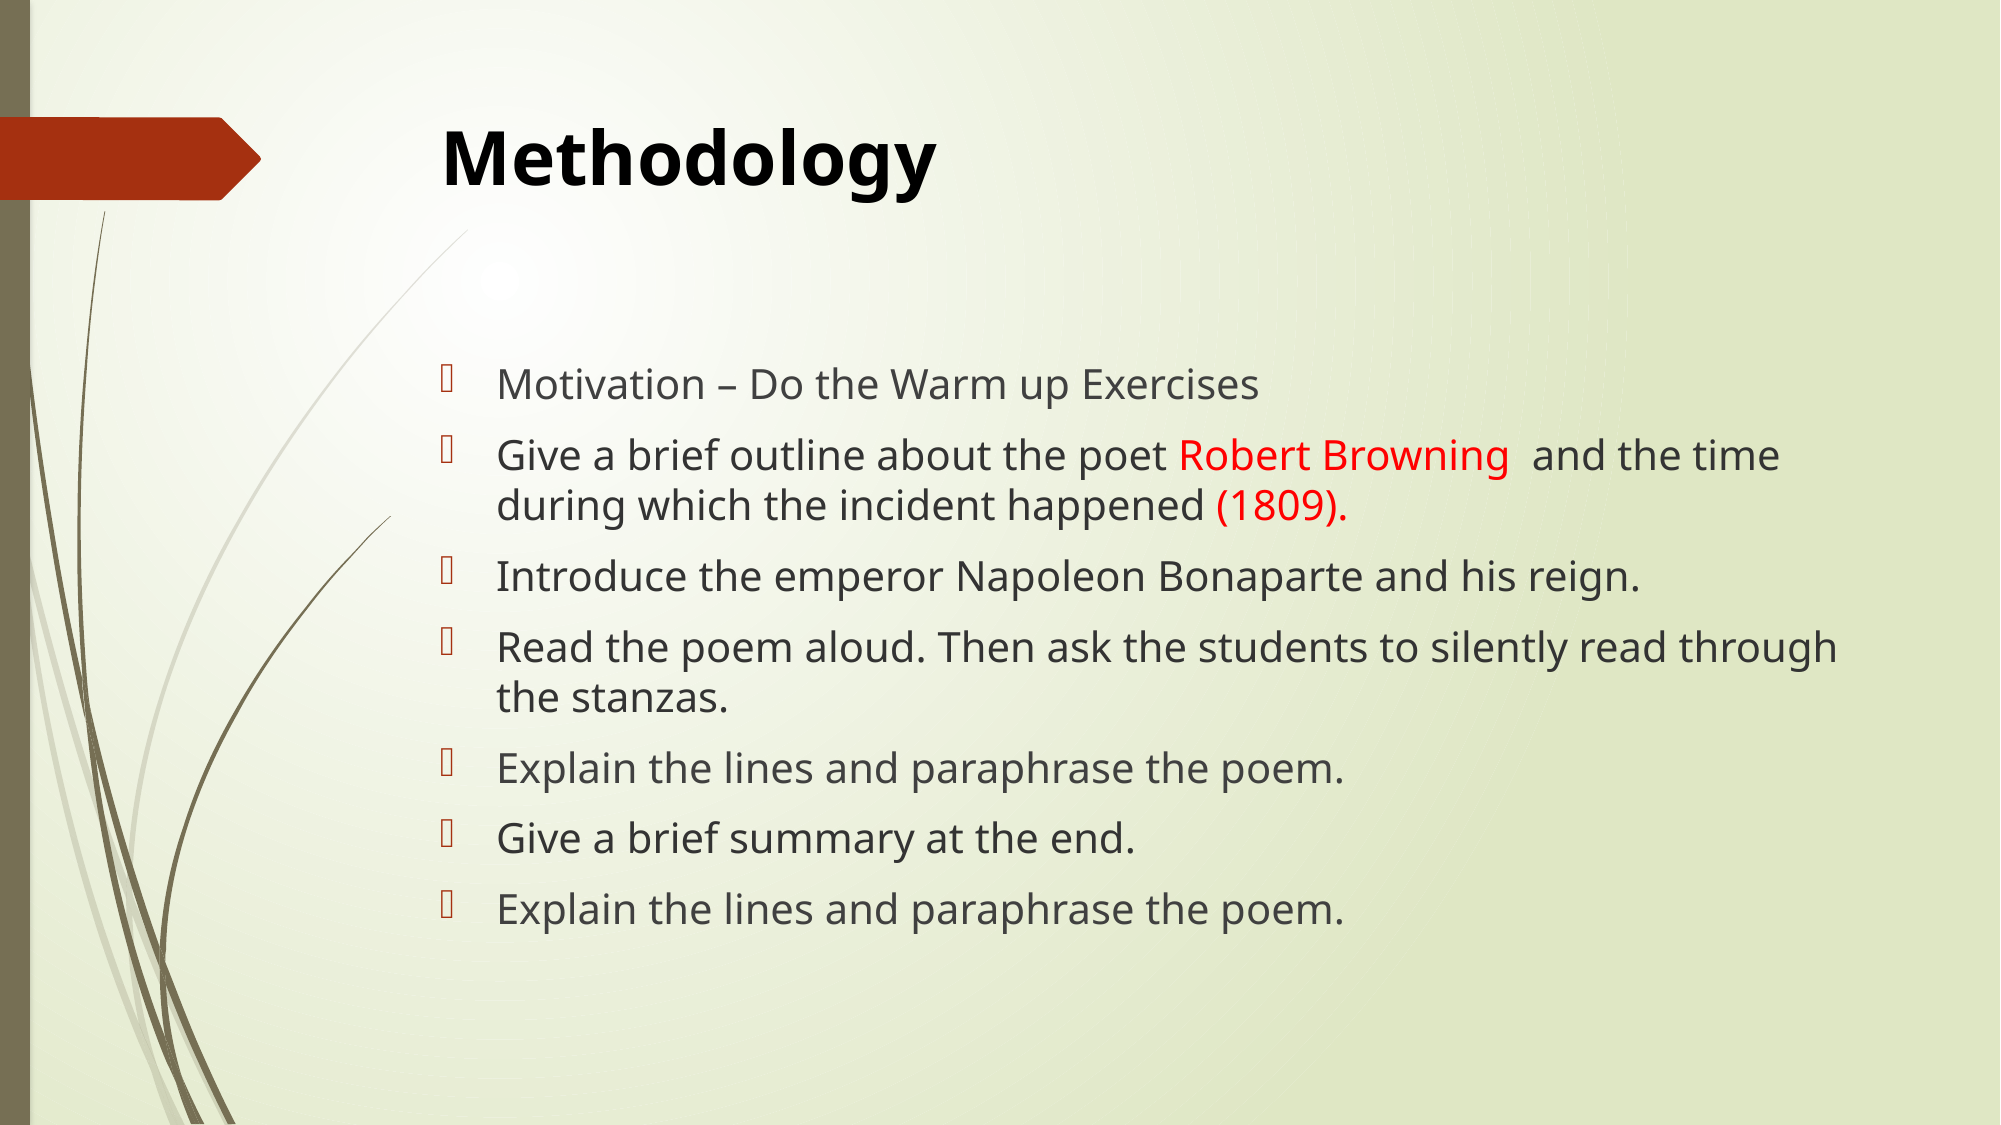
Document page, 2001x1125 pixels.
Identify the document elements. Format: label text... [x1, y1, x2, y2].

title Methodology [425, 102, 1888, 313]
list Motivation – Do the Warm up Exercises Give a brief outline about the poet Robert Browning and the time during which the incident happened (1809). Introduce the emperor Napoleon Bonaparte and his reign. Read the poem aloud. Then ask the students to silently read through the stanzas. Explain the lines and paraphrase the poem. Give a brief summary at the end. Explain the lines and paraphrase the poem. [424, 350, 1888, 970]
